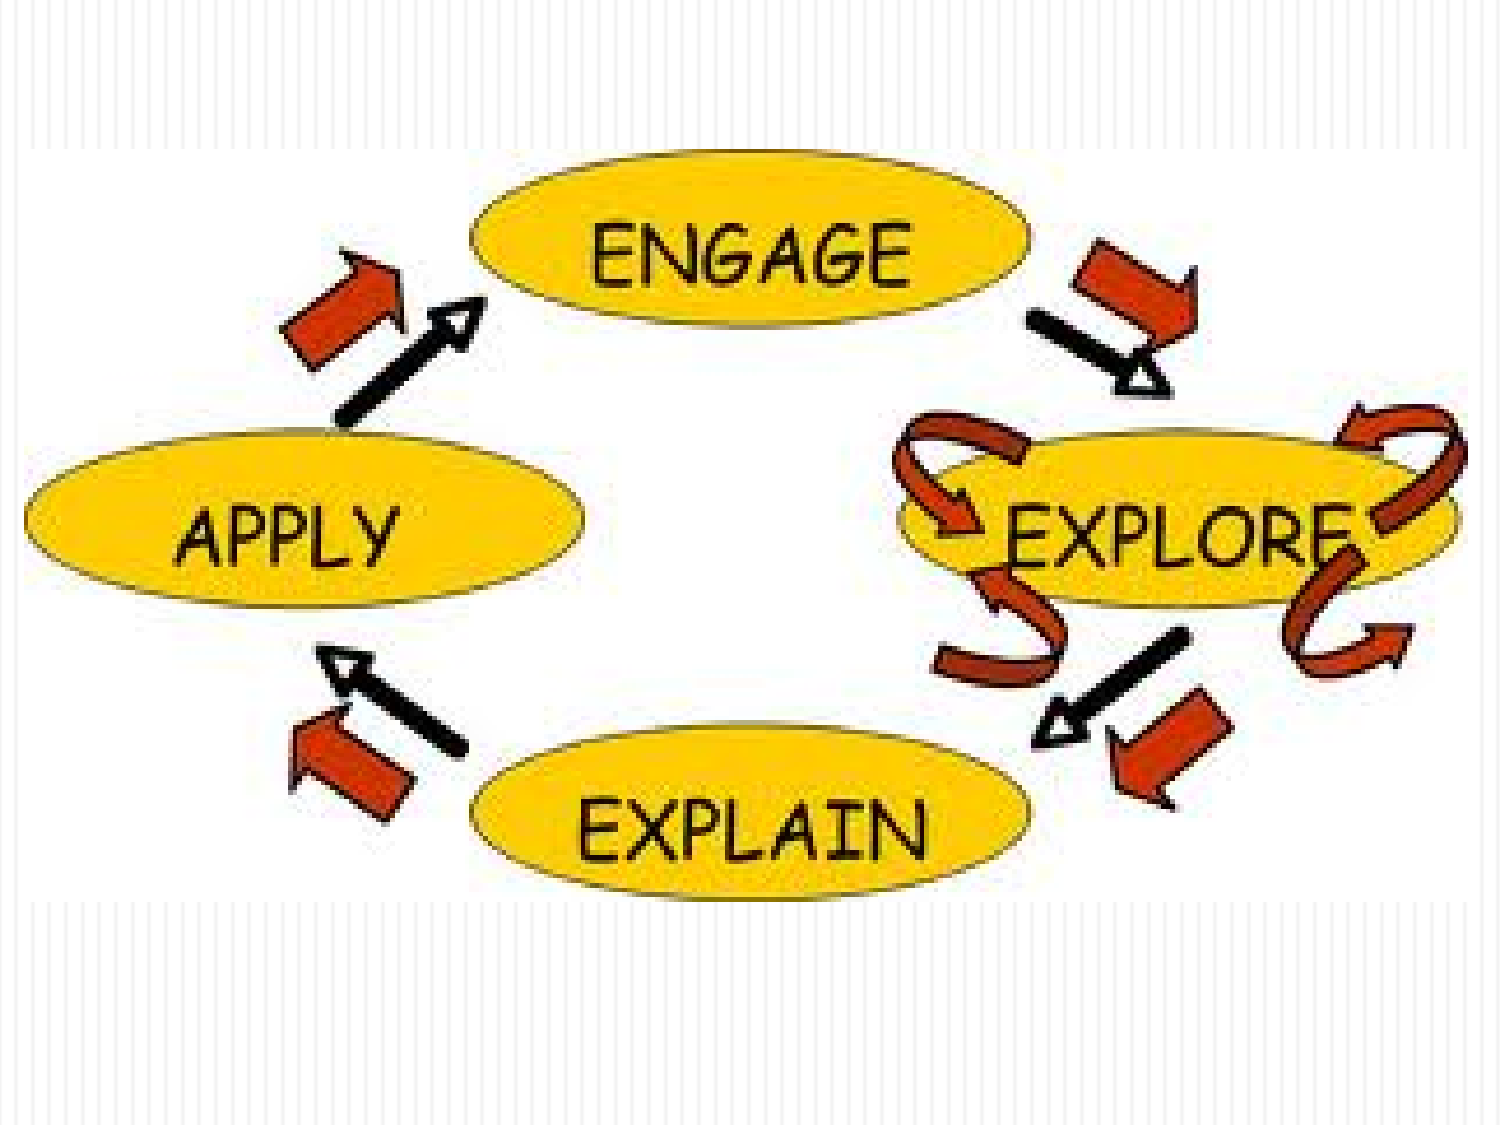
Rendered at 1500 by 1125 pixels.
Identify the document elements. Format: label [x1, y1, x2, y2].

picture [24, 149, 1469, 902]
